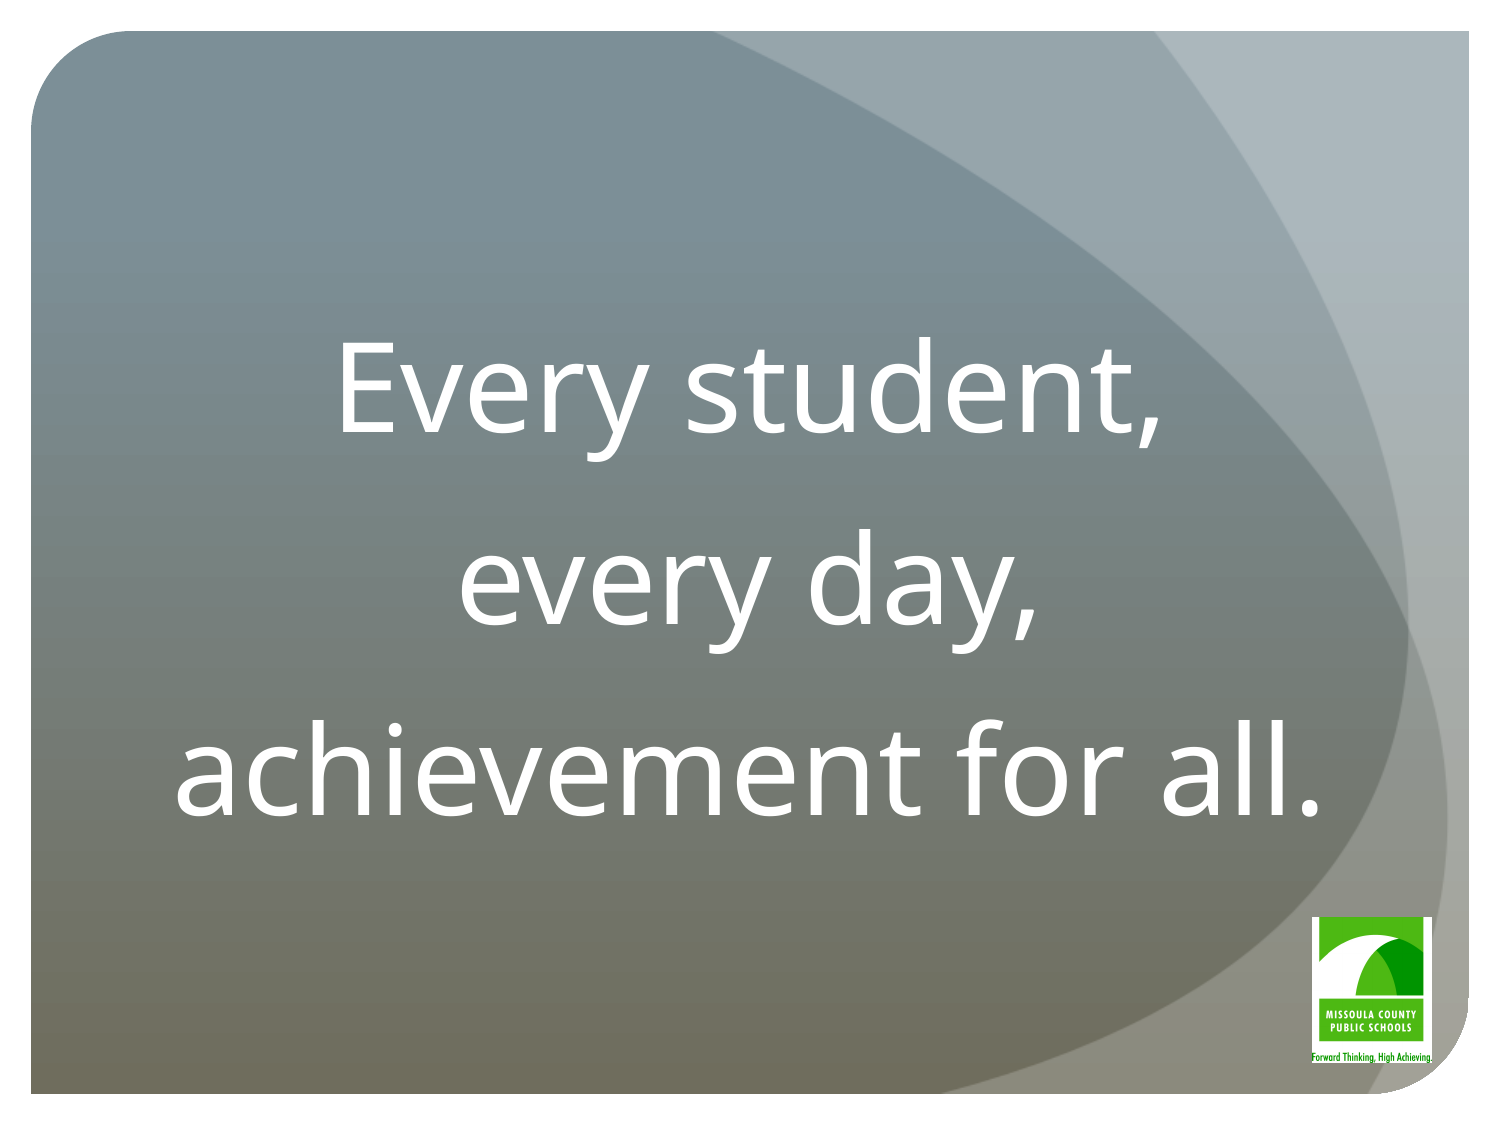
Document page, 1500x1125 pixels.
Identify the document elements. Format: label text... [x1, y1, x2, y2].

picture [24, 30, 1473, 1094]
list Every student, every day, achievement for all. [127, 299, 1372, 991]
